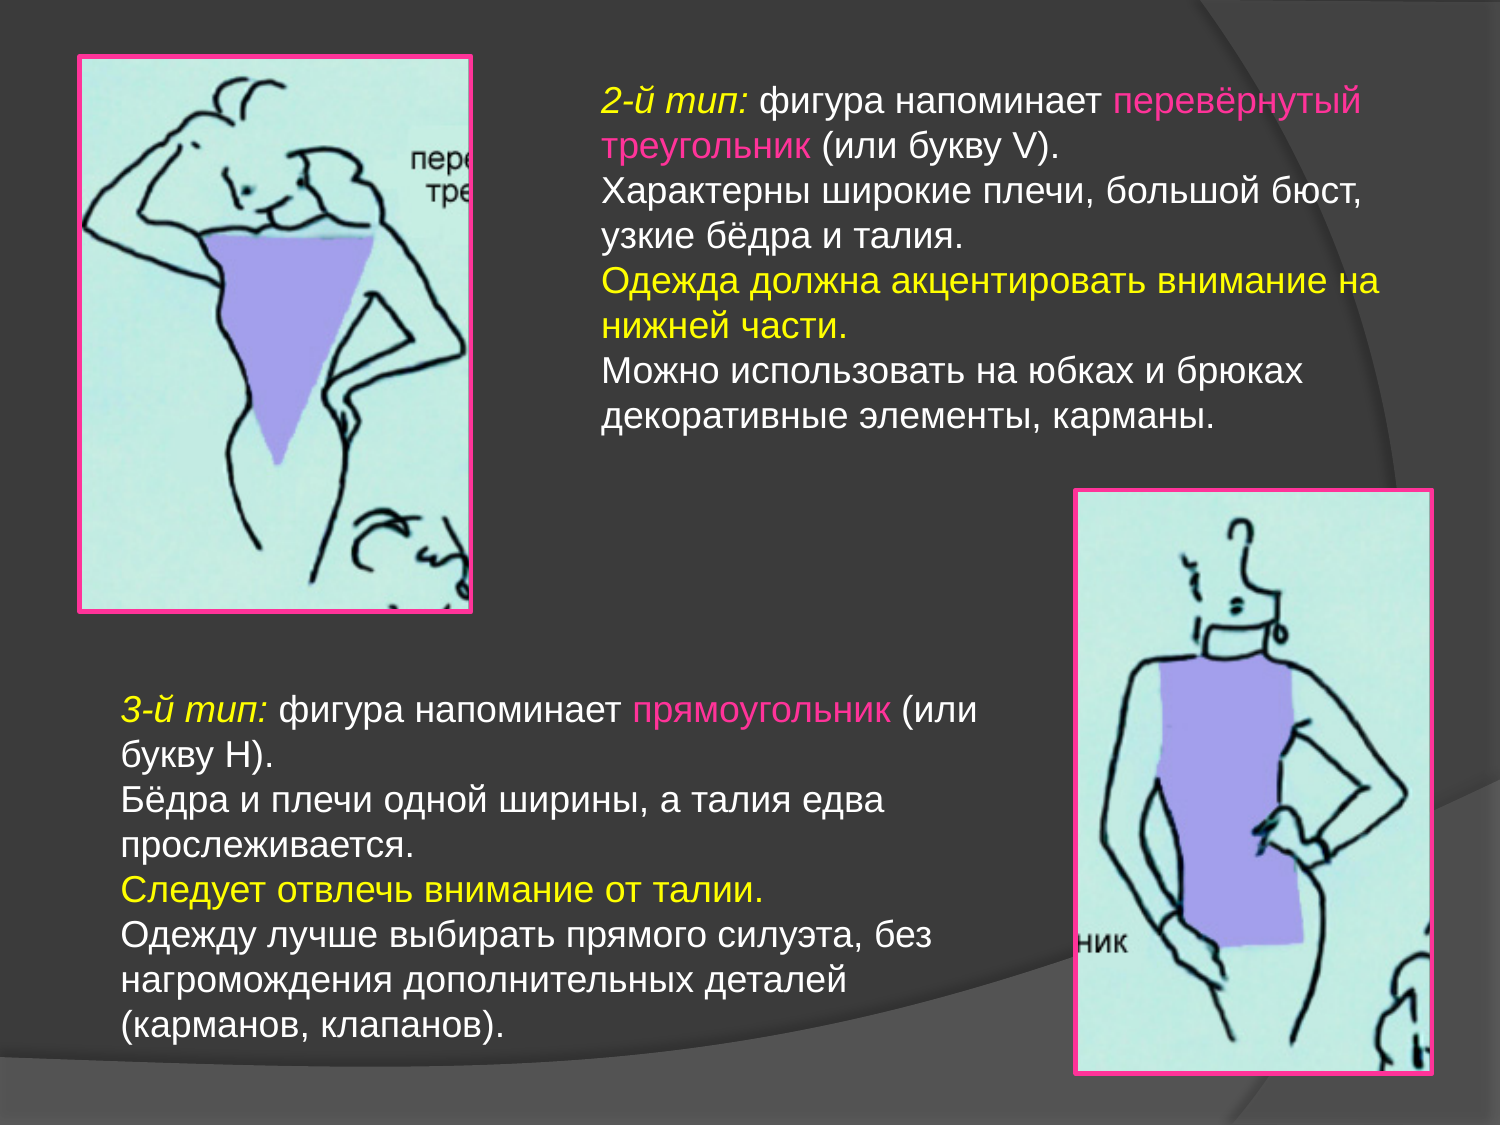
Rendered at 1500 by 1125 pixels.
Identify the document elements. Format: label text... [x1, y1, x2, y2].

text_box 2-й тип: фигура напоминает перевёрнутый треугольник (или букву V). Характерны широкие плечи, большой бюст, узкие бёдра и талия. Одежда должна акцентировать внимание на нижней части. Можно использовать на юбках и брюках декоративные элементы, карманы. [585, 68, 1407, 444]
picture [81, 58, 469, 610]
text_box 3-й тип: фигура напоминает прямоугольник (или букву Н). Бёдра и плечи одной ширины, а талия едва прослеживается. Следует отвлечь внимание от талии. Одежду лучше выбирать прямого силуэта, без нагромождения дополнительных деталей (карманов, клапанов). [105, 677, 1020, 1053]
picture [1077, 491, 1430, 1072]
